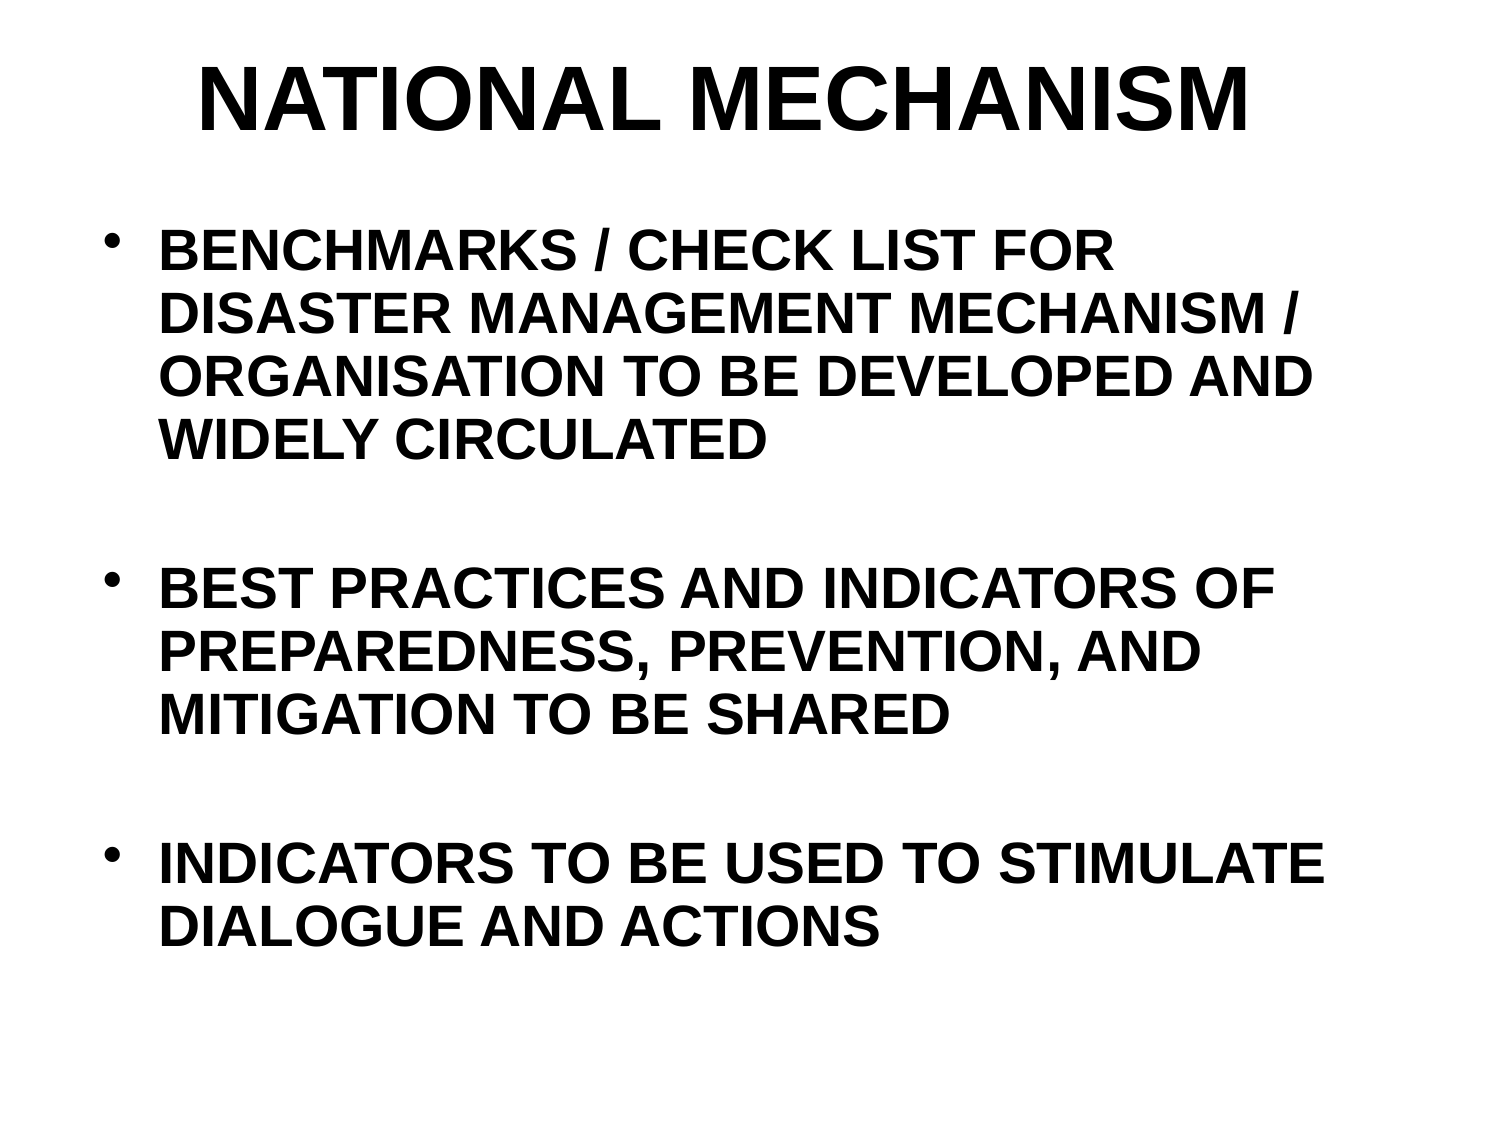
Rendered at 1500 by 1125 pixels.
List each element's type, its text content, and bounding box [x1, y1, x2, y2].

title NATIONAL MECHANISM [87, 0, 1363, 188]
list BENCHMARKS / CHECK LIST FOR DISASTER MANAGEMENT MECHANISM / ORGANISATION TO BE DEVELOPED AND WIDELY CIRCULATED BEST PRACTICES AND INDICATORS OF PREPAREDNESS, PREVENTION, AND MITIGATION TO BE SHARED INDICATORS TO BE USED TO STIMULATE DIALOGUE AND ACTIONS [87, 212, 1363, 888]
